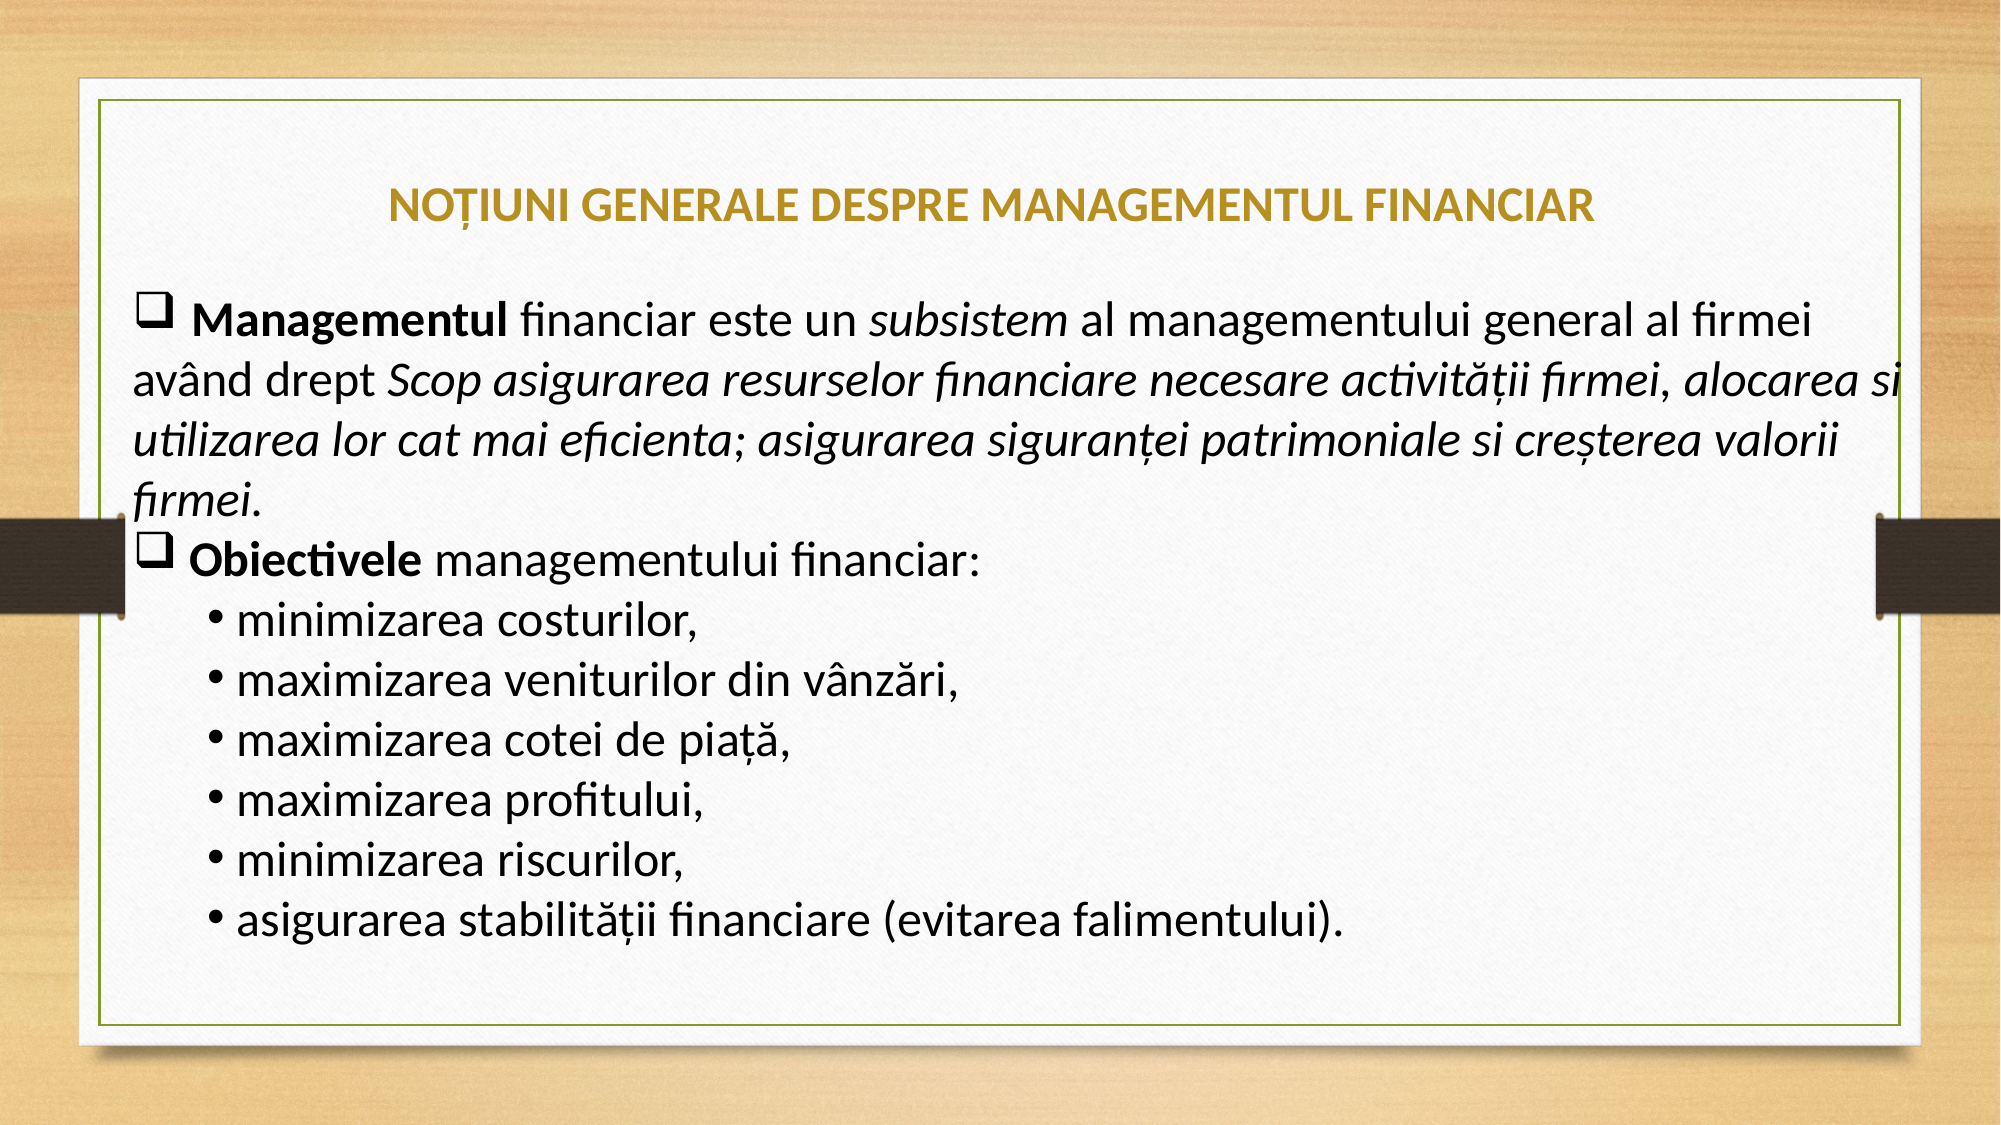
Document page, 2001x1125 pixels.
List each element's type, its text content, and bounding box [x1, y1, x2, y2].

text_box NOȚIUNI GENERALE DESPRE MANAGEMENTUL FINANCIAR [133, 164, 1851, 239]
picture [0, 0, 2001, 1125]
text_box Managementul financiar este un subsistem al managementului general al firmei având drept Scop asigurarea resurselor financiare necesare activității firmei, alocarea si utilizarea lor cat mai eficienta; asigurarea siguranței patrimoniale si creșterea valorii firmei. Obiectivele managementului financiar: minimizarea costurilor, maximizarea veniturilor din vânzări, maximizarea cotei de piaţă, maximizarea profitului, minimizarea riscurilor, asigurarea stabilității financiare (evitarea falimentului). [117, 278, 1930, 954]
